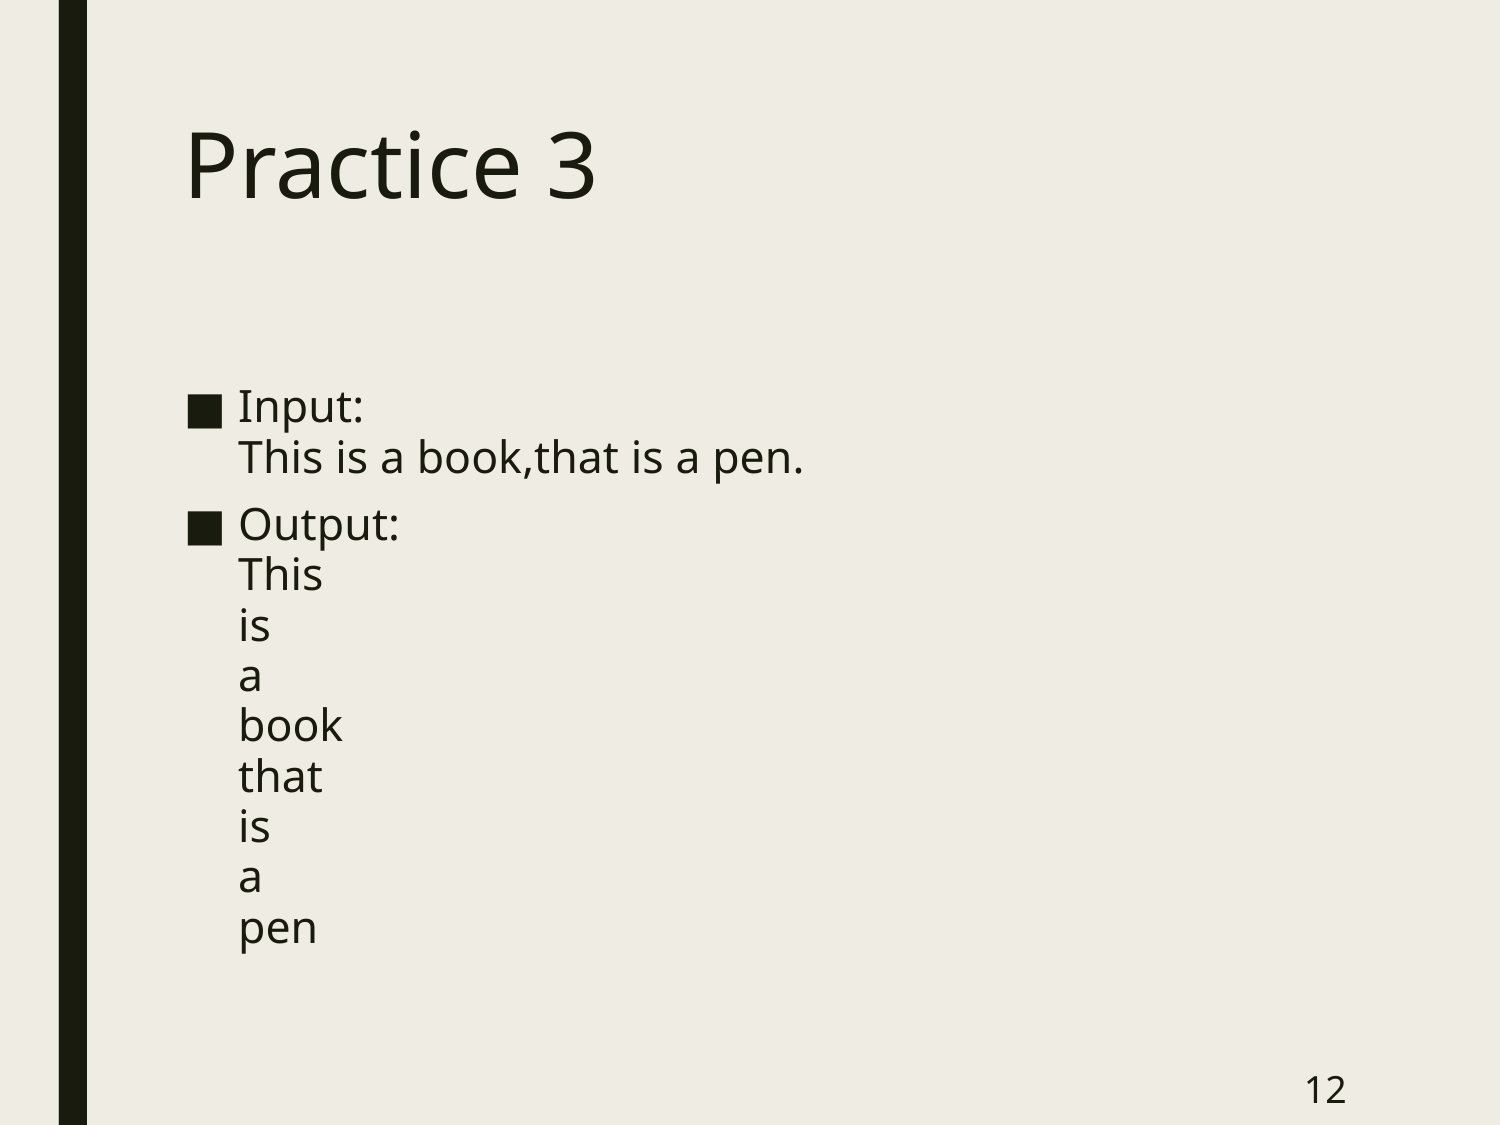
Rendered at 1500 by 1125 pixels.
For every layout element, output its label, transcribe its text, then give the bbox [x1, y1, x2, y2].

slide_number 12 [1165, 1058, 1362, 1125]
title Practice 3 [168, 112, 1351, 357]
list Input: This is a book,that is a pen. Output: This is a book that is a pen [168, 375, 1351, 963]
